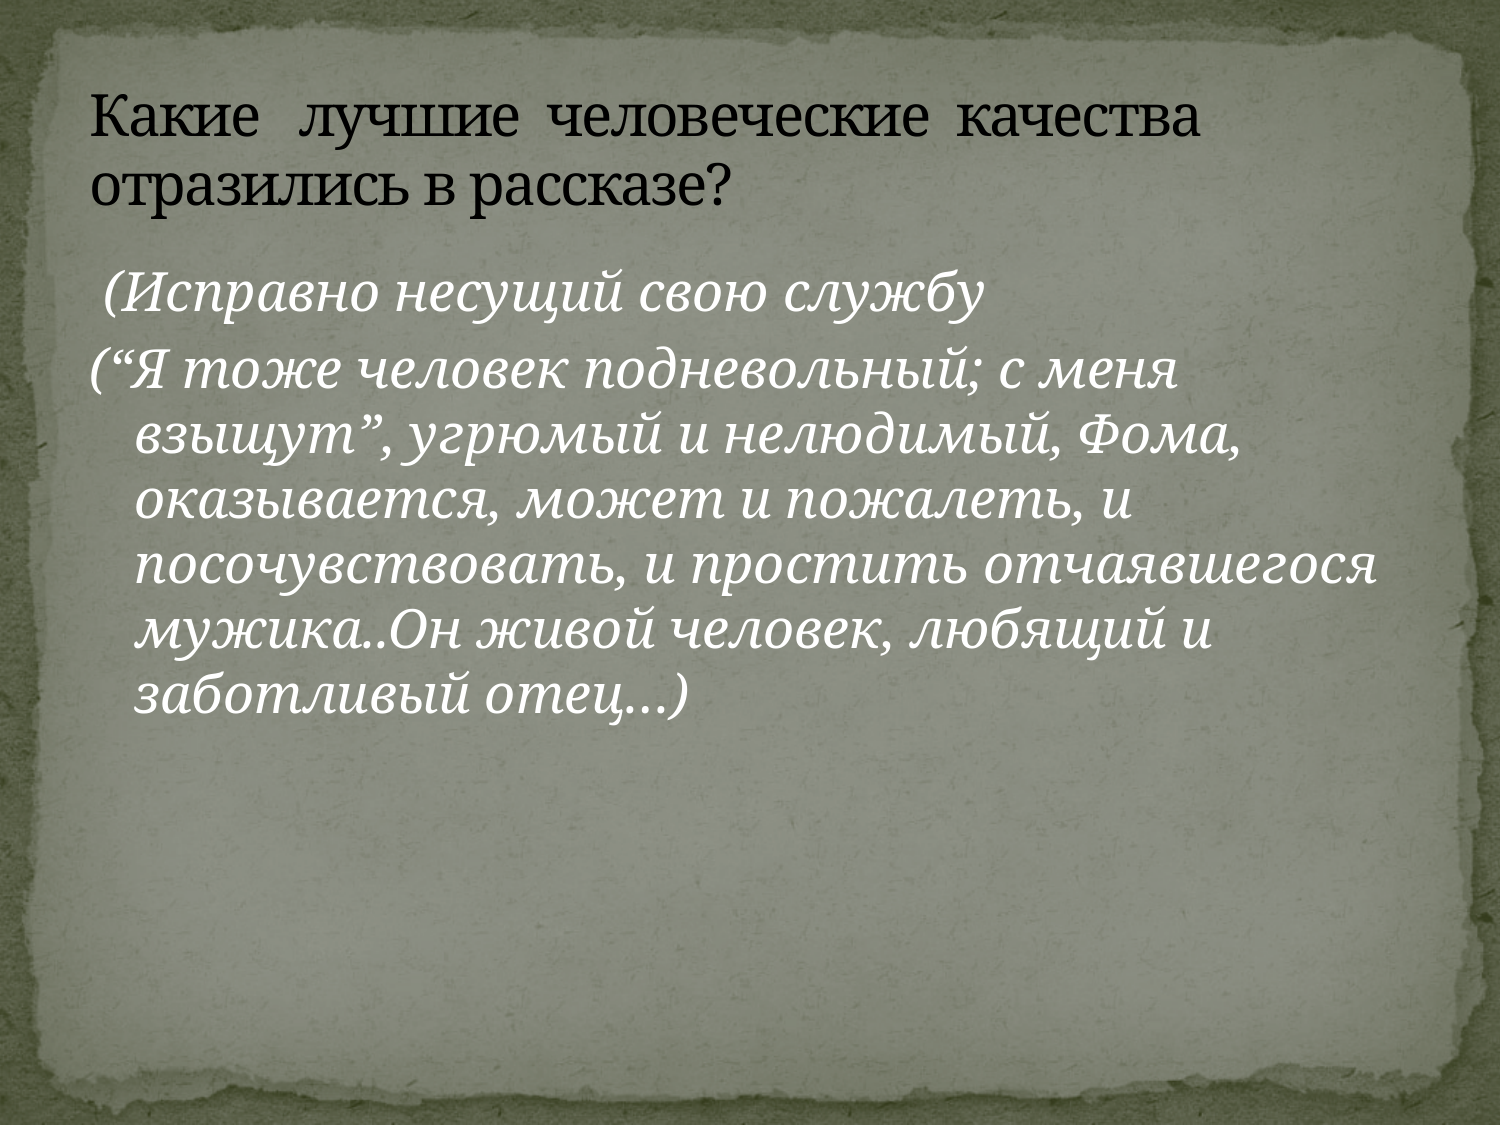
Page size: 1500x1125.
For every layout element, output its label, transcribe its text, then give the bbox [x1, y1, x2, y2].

title Какие лучшие человеческие качества отразились в рассказе? [74, 24, 1425, 225]
list (Исправно несущий свою службу (“Я тоже человек подневольный; с меня взыщут”, угрюмый и нелюдимый, Фома, оказывается, может и пожалеть, и посочувствовать, и простить отчаявшегося мужика..Он живой человек, любящий и заботливый отец…) [75, 249, 1425, 1000]
